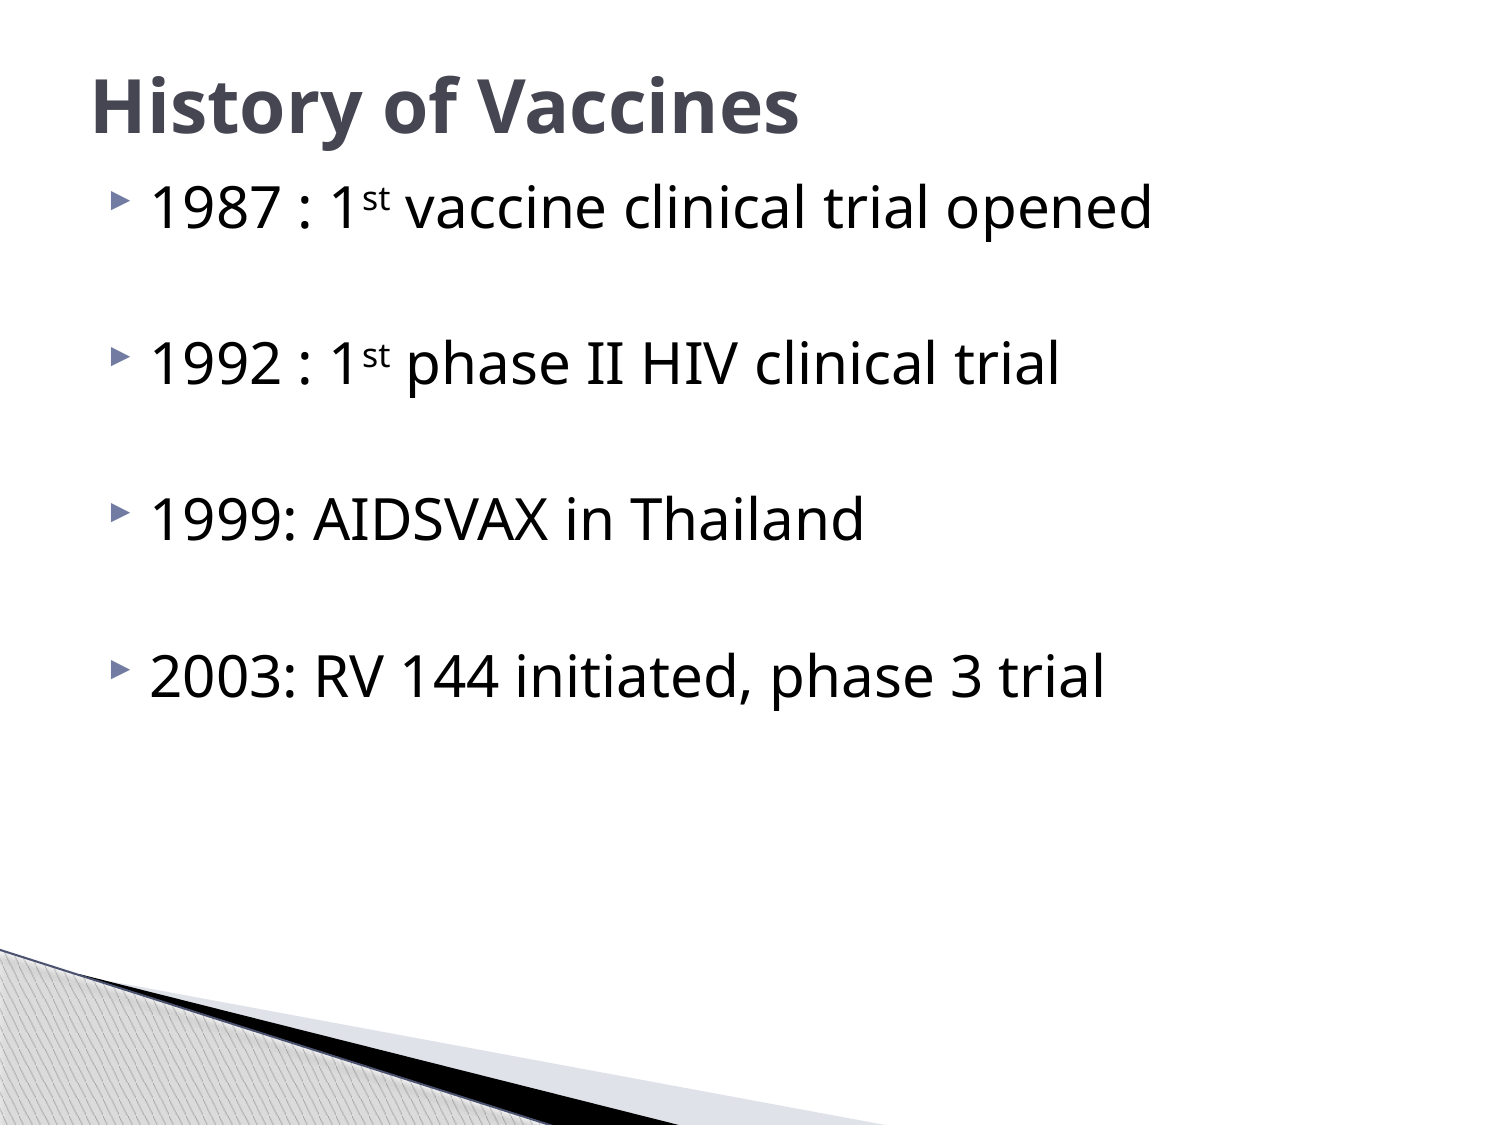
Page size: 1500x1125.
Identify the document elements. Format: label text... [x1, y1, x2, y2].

title History of Vaccines [75, 45, 1425, 163]
list 1987 : 1st vaccine clinical trial opened 1992 : 1st phase II HIV clinical trial 1999: AIDSVAX in Thailand 2003: RV 144 initiated, phase 3 trial [75, 163, 1425, 1005]
